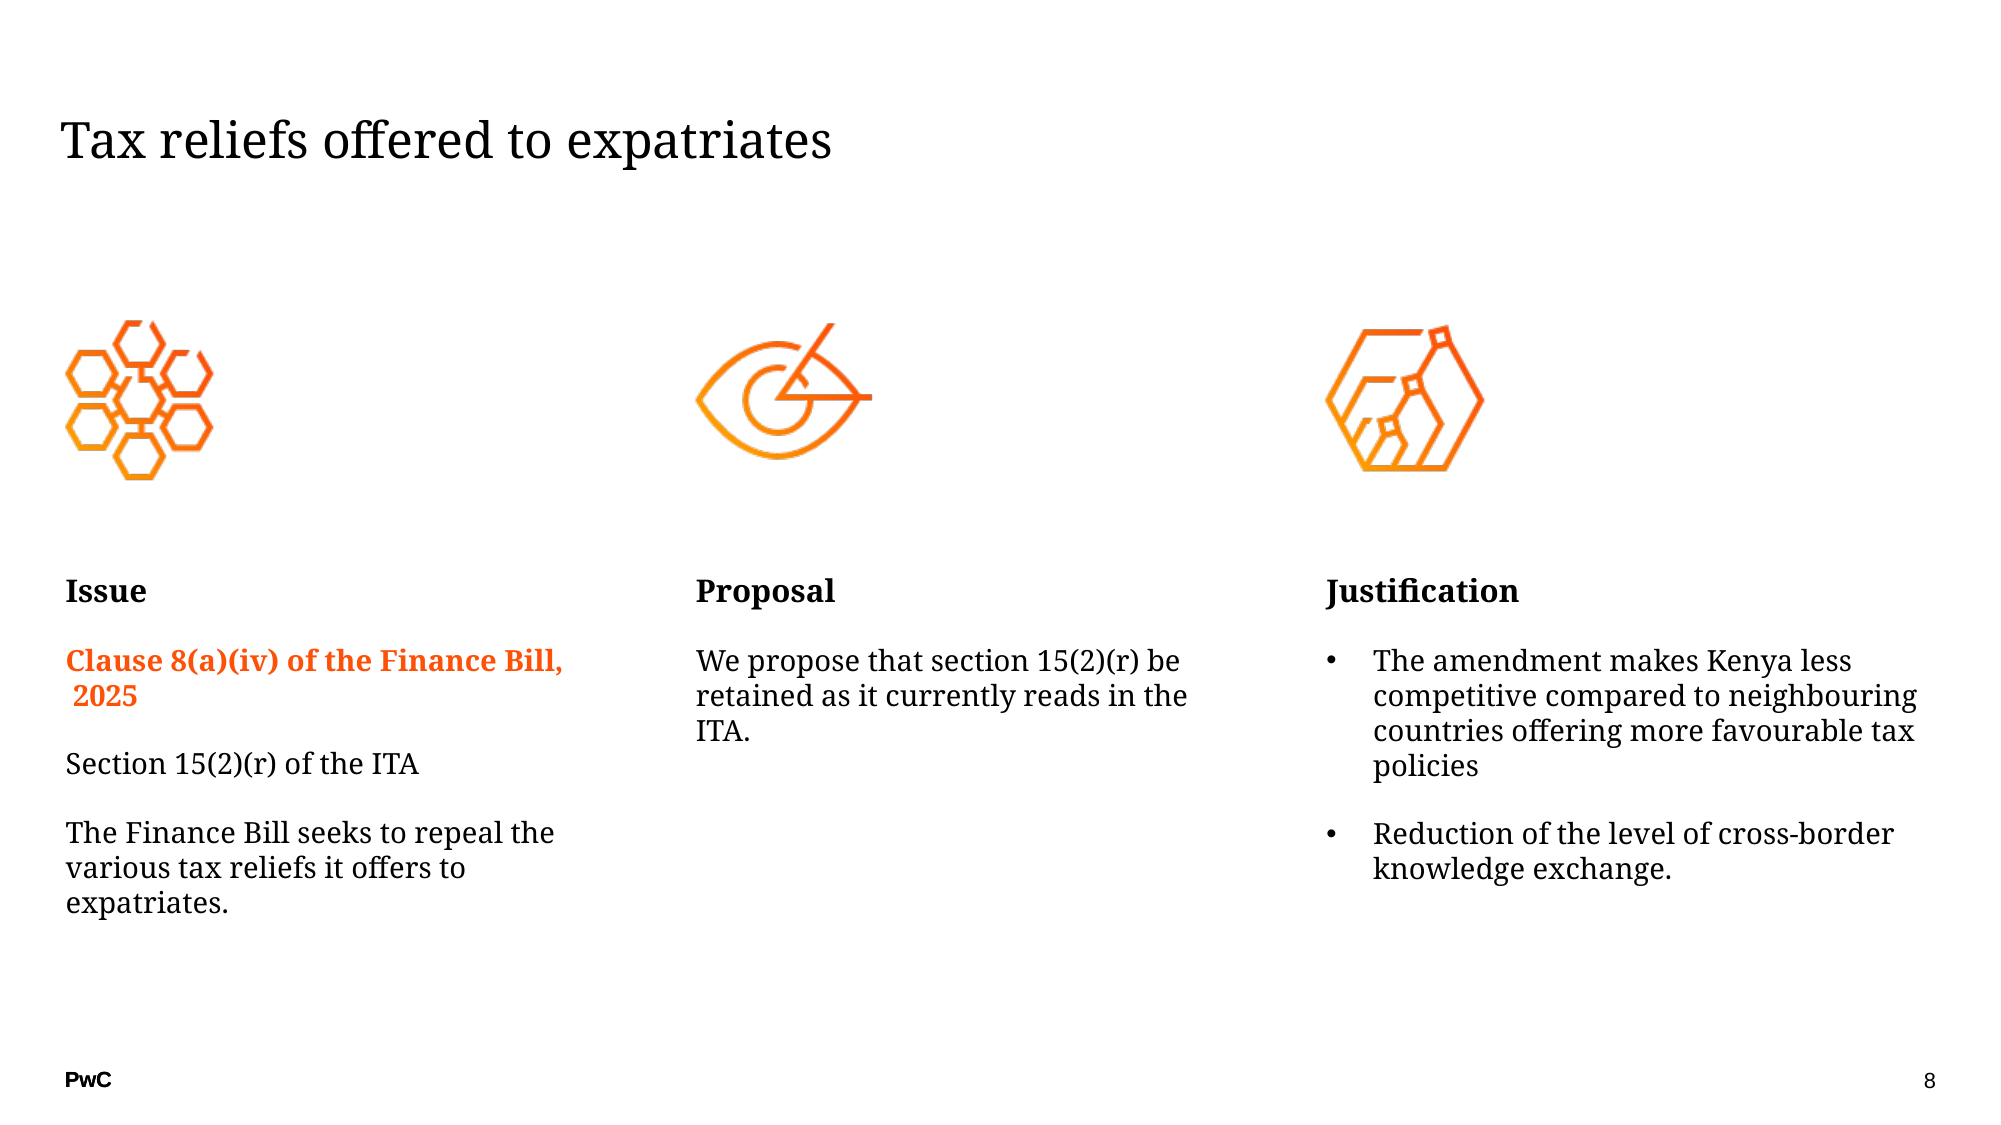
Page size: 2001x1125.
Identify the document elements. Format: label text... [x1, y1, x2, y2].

picture [689, 306, 879, 495]
slide_number 8 [1887, 1066, 1936, 1093]
text_box Proposal We propose that section 15(2)(r) be retained as it currently reads in the ITA. [695, 571, 1234, 975]
text_box Issue Clause 8(a)(iv) of the Finance Bill, 2025 Section 15(2)(r) of the ITA The Finance Bill seeks to repeal the various tax reliefs it offers to expatriates. [65, 571, 604, 975]
text_box PwC [64, 1065, 136, 1093]
picture [45, 306, 234, 495]
text_box Tax reliefs offered to expatriates [45, 100, 1882, 176]
text_box Justification The amendment makes Kenya less competitive compared to neighbouring countries offering more favourable tax policies Reduction of the level of cross-border knowledge exchange. [1326, 571, 1975, 1099]
picture [1310, 306, 1499, 495]
